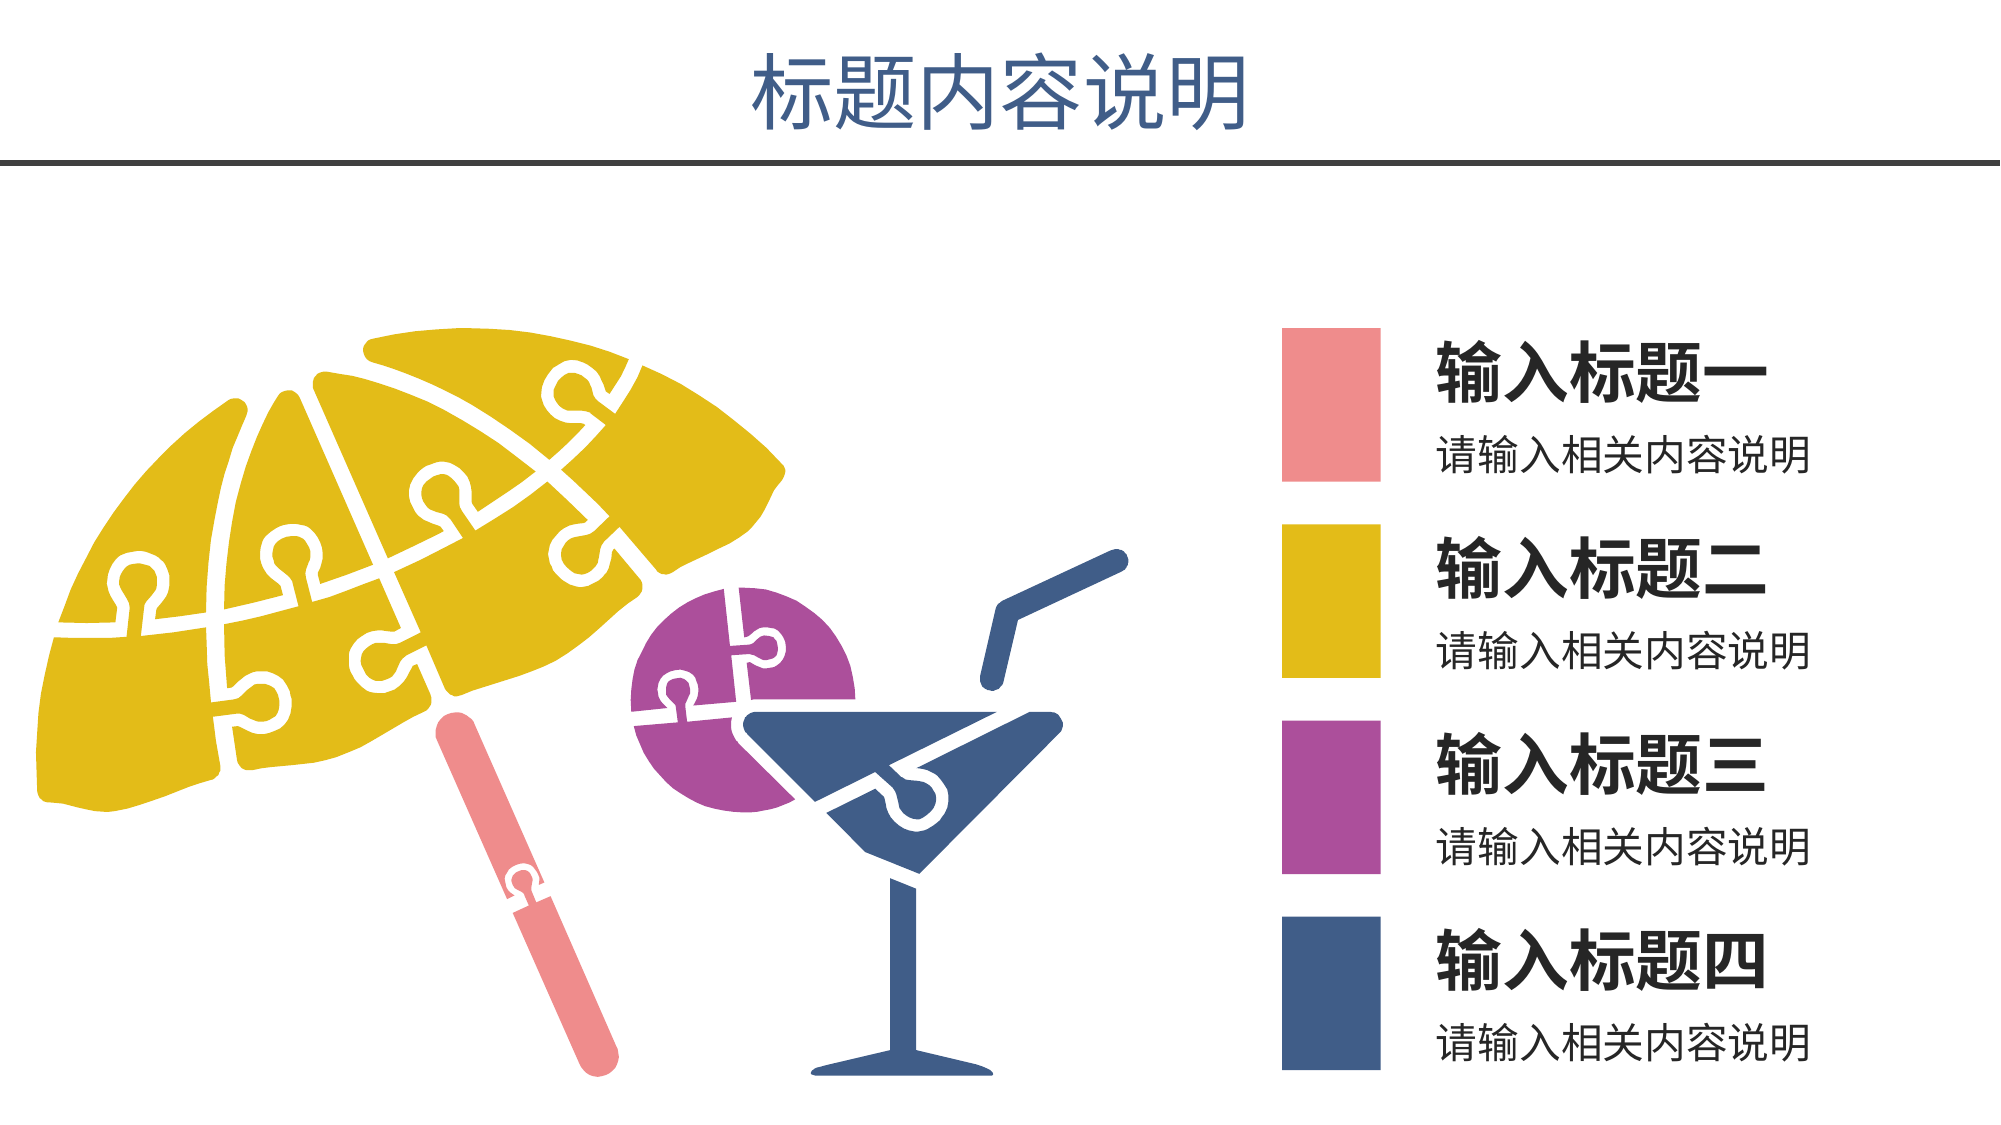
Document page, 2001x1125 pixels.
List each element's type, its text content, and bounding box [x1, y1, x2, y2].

title 标题内容说明 [137, 39, 1863, 155]
text_box [810, 878, 994, 1076]
text_box [312, 371, 536, 559]
text_box [826, 711, 1063, 874]
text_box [1282, 911, 1952, 1076]
text_box [630, 588, 778, 712]
text_box [363, 328, 629, 460]
text_box [35, 563, 280, 812]
text_box [633, 677, 796, 813]
text_box [743, 711, 997, 820]
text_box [1282, 322, 1952, 487]
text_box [1282, 519, 1952, 684]
text_box [435, 712, 545, 900]
text_box [553, 365, 786, 575]
text_box [224, 536, 432, 771]
text_box [58, 398, 248, 624]
text_box [980, 549, 1129, 691]
text_box [224, 390, 374, 610]
text_box [511, 870, 619, 1077]
text_box [360, 474, 643, 697]
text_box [1282, 715, 1952, 880]
text_box [738, 587, 856, 701]
